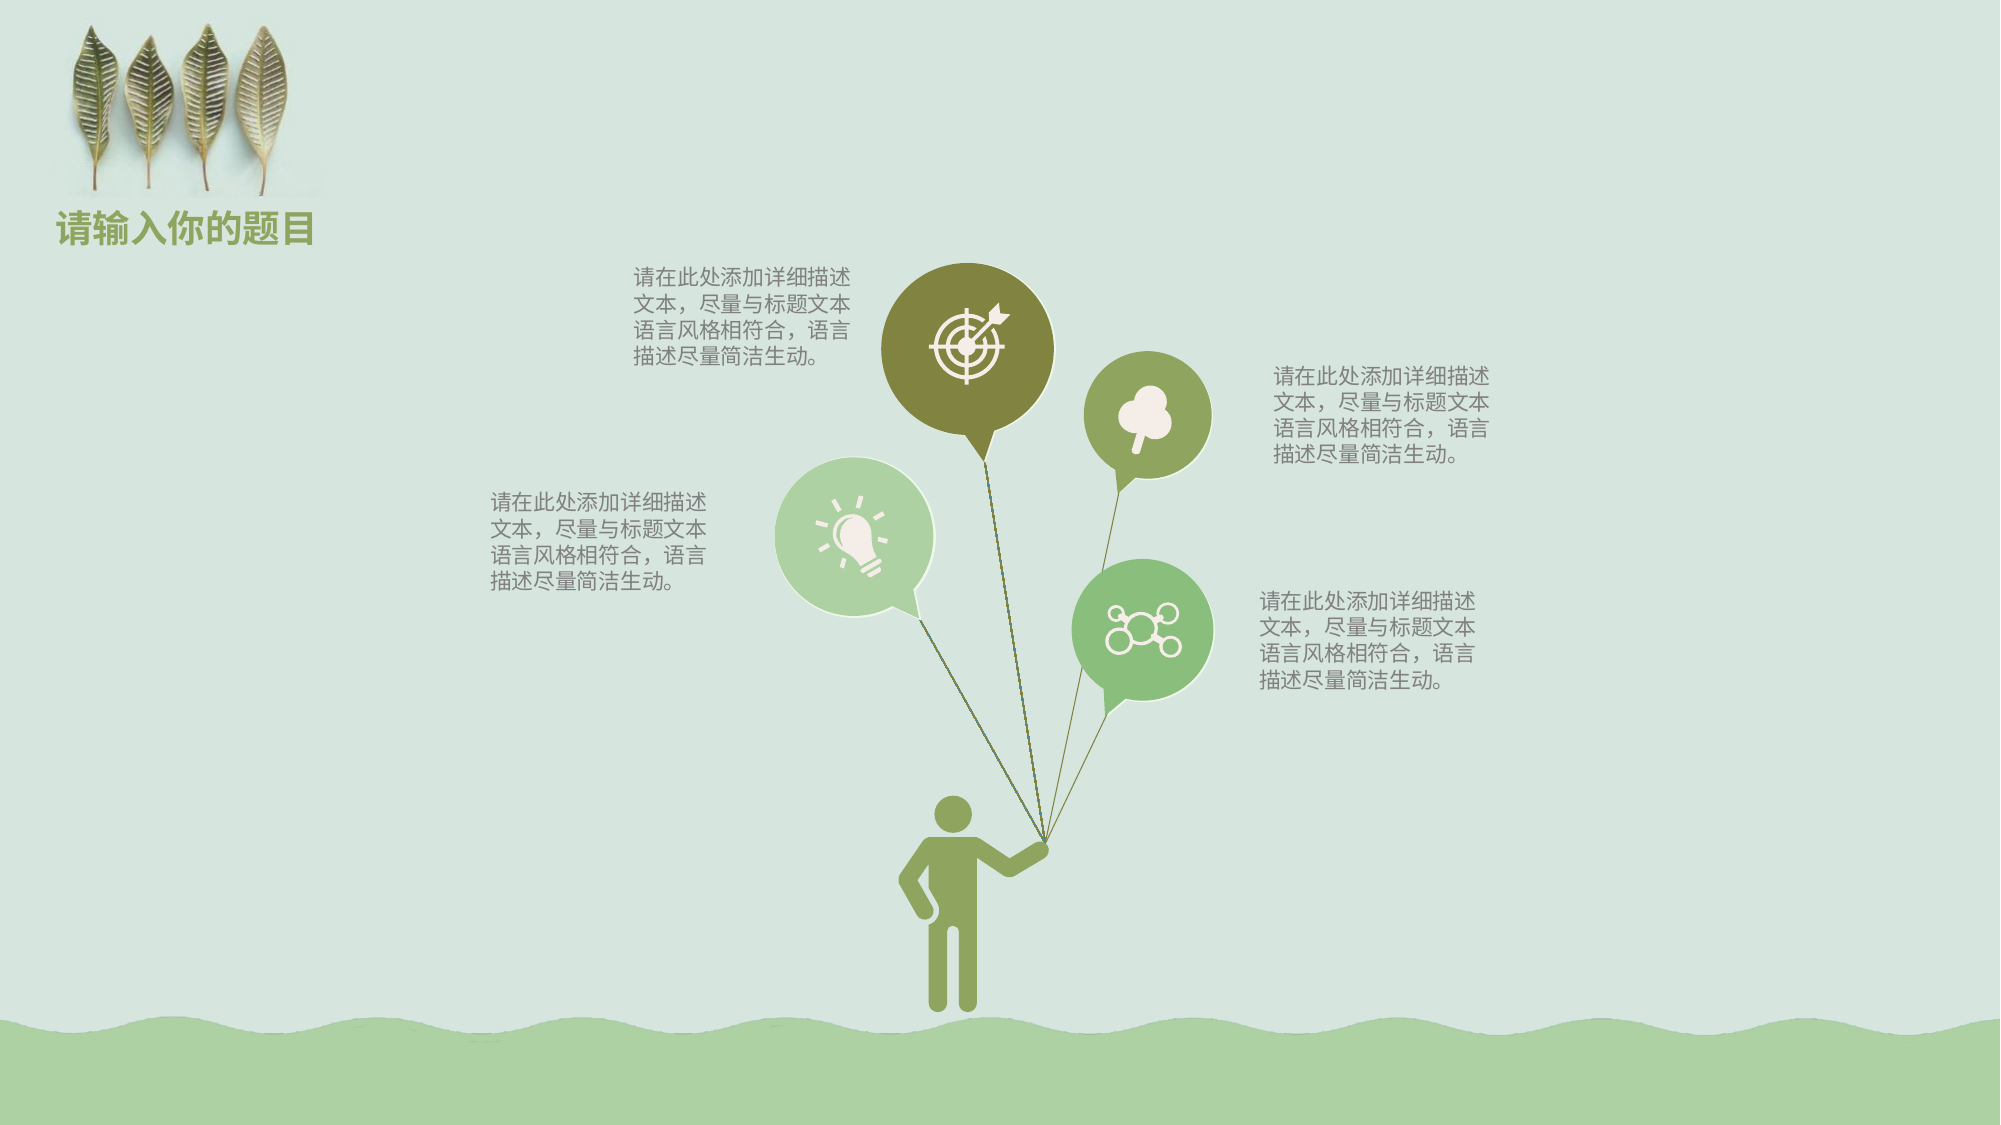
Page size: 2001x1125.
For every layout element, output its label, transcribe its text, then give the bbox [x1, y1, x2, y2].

text_box 请在此处添加详细描述文本，尽量与标题文本语言风格相符合，语言描述尽量简洁生动。 [475, 481, 740, 602]
text_box 请在此处添加详细描述文本，尽量与标题文本语言风格相符合，语言描述尽量简洁生动。 [619, 256, 883, 377]
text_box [762, 262, 1226, 1013]
text_box 请在此处添加详细描述文本，尽量与标题文本语言风格相符合，语言描述尽量简洁生动。 [1258, 355, 1523, 475]
picture [0, 1007, 2000, 1125]
text_box 请输入你的题目 [40, 198, 333, 258]
text_box 请在此处添加详细描述文本，尽量与标题文本语言风格相符合，语言描述尽量简洁生动。 [1244, 580, 1508, 700]
picture [51, 18, 322, 198]
